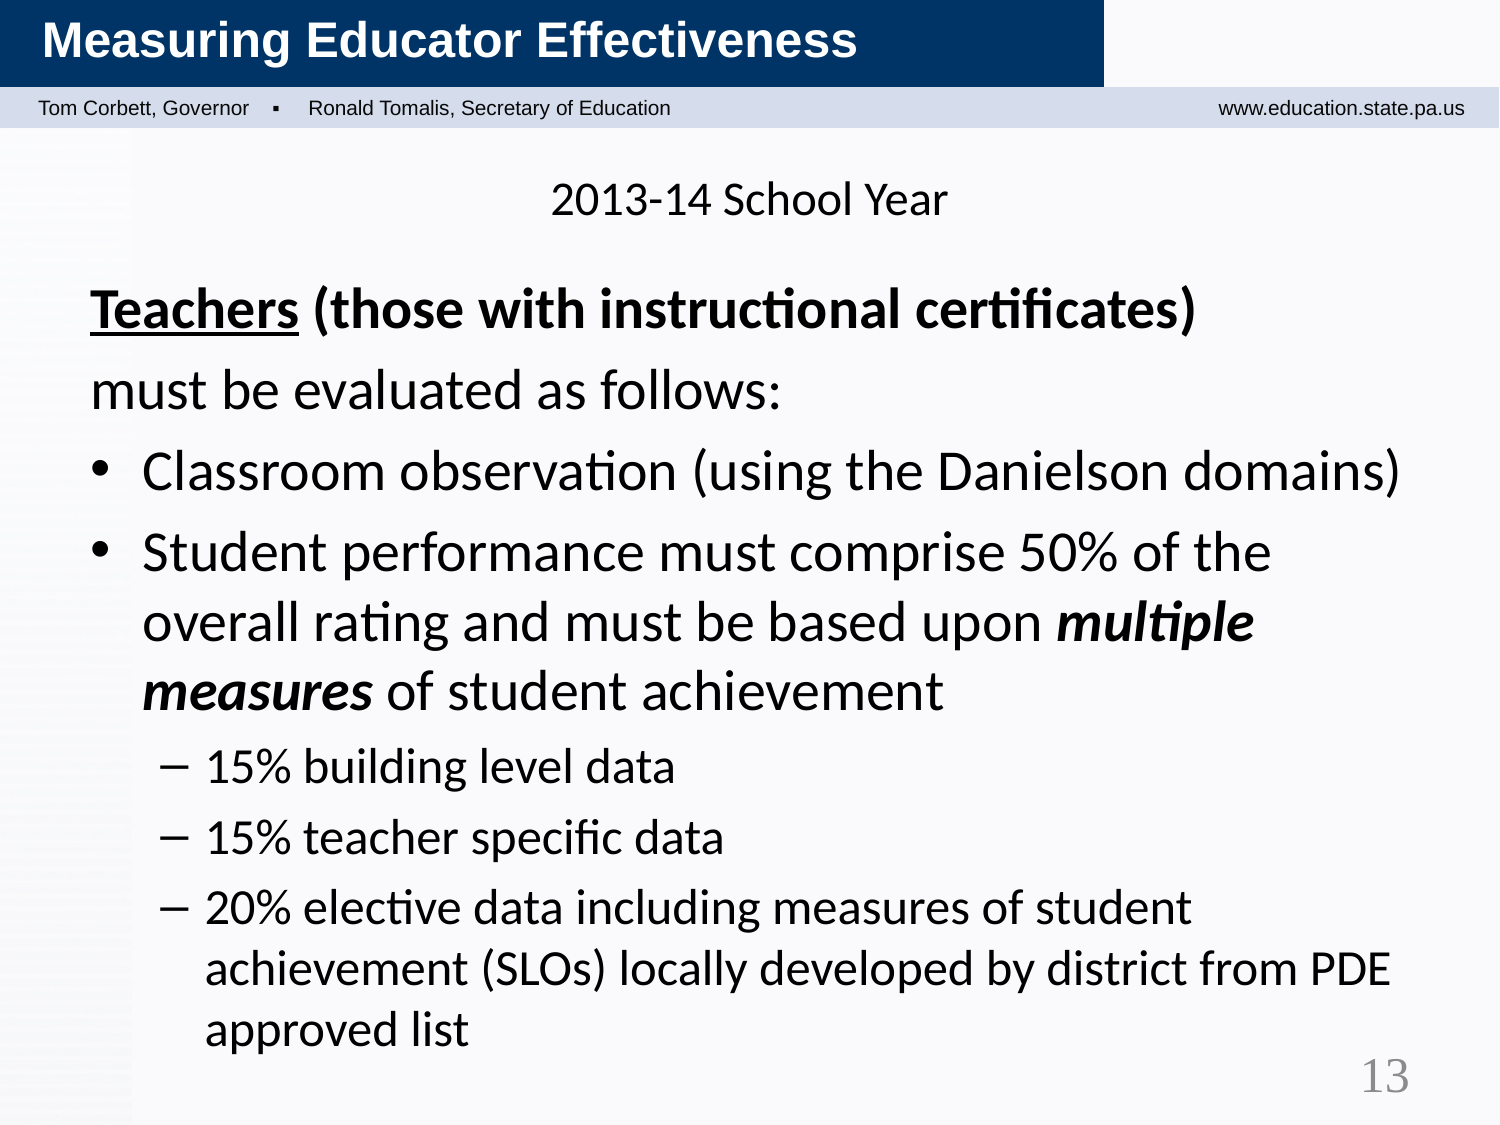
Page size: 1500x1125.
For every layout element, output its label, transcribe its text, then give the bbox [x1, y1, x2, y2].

slide_number 13 [1074, 1042, 1425, 1103]
picture [0, 0, 1500, 1125]
title 2013-14 School Year [75, 158, 1425, 233]
list Teachers (those with instructional certificates) must be evaluated as follows: Classroom observation (using the Danielson domains) Student performance must comprise 50% of the overall rating and must be based upon multiple measures of student achievement 15% building level data 15% teacher specific data 20% elective data including measures of student achievement (SLOs) locally developed by district from PDE approved list [75, 262, 1425, 1084]
